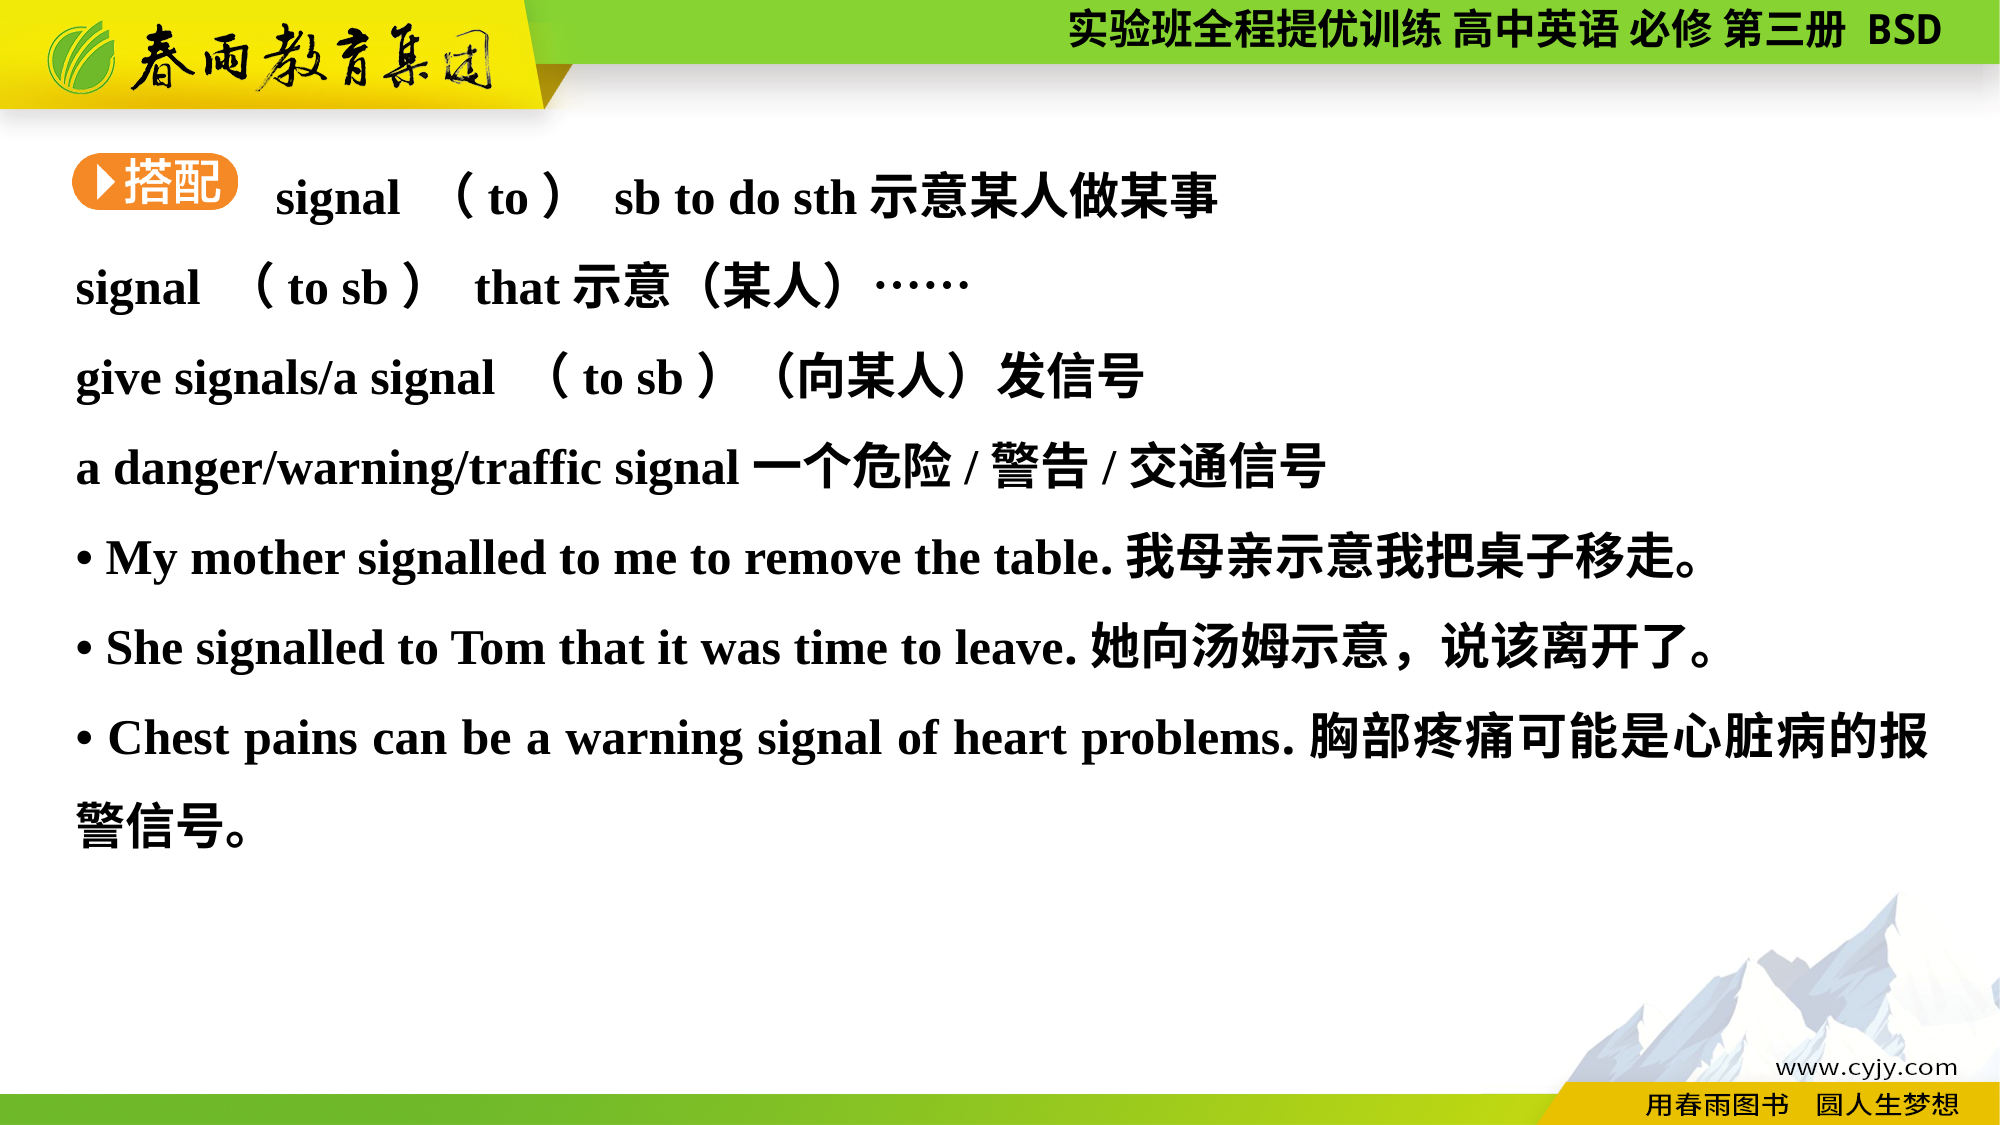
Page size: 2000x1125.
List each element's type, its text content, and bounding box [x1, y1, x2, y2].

list signal （to） sb to do sth示意某人做某事 signal （to sb） that示意（某人）…… give signals/a signal （to sb）（向某人）发信号 a danger/warning/traffic signal一个危险/警告/交通信号 • My mother signalled to me to remove the table.我母亲示意我把桌子移走。 • She signalled to Tom that it was time to leave.她向汤姆示意，说该离开了。 • Chest pains can be a warning signal of heart problems.胸部疼痛可能是心脏病的报警信号。 [60, 127, 1945, 858]
picture [0, 0, 2000, 1125]
